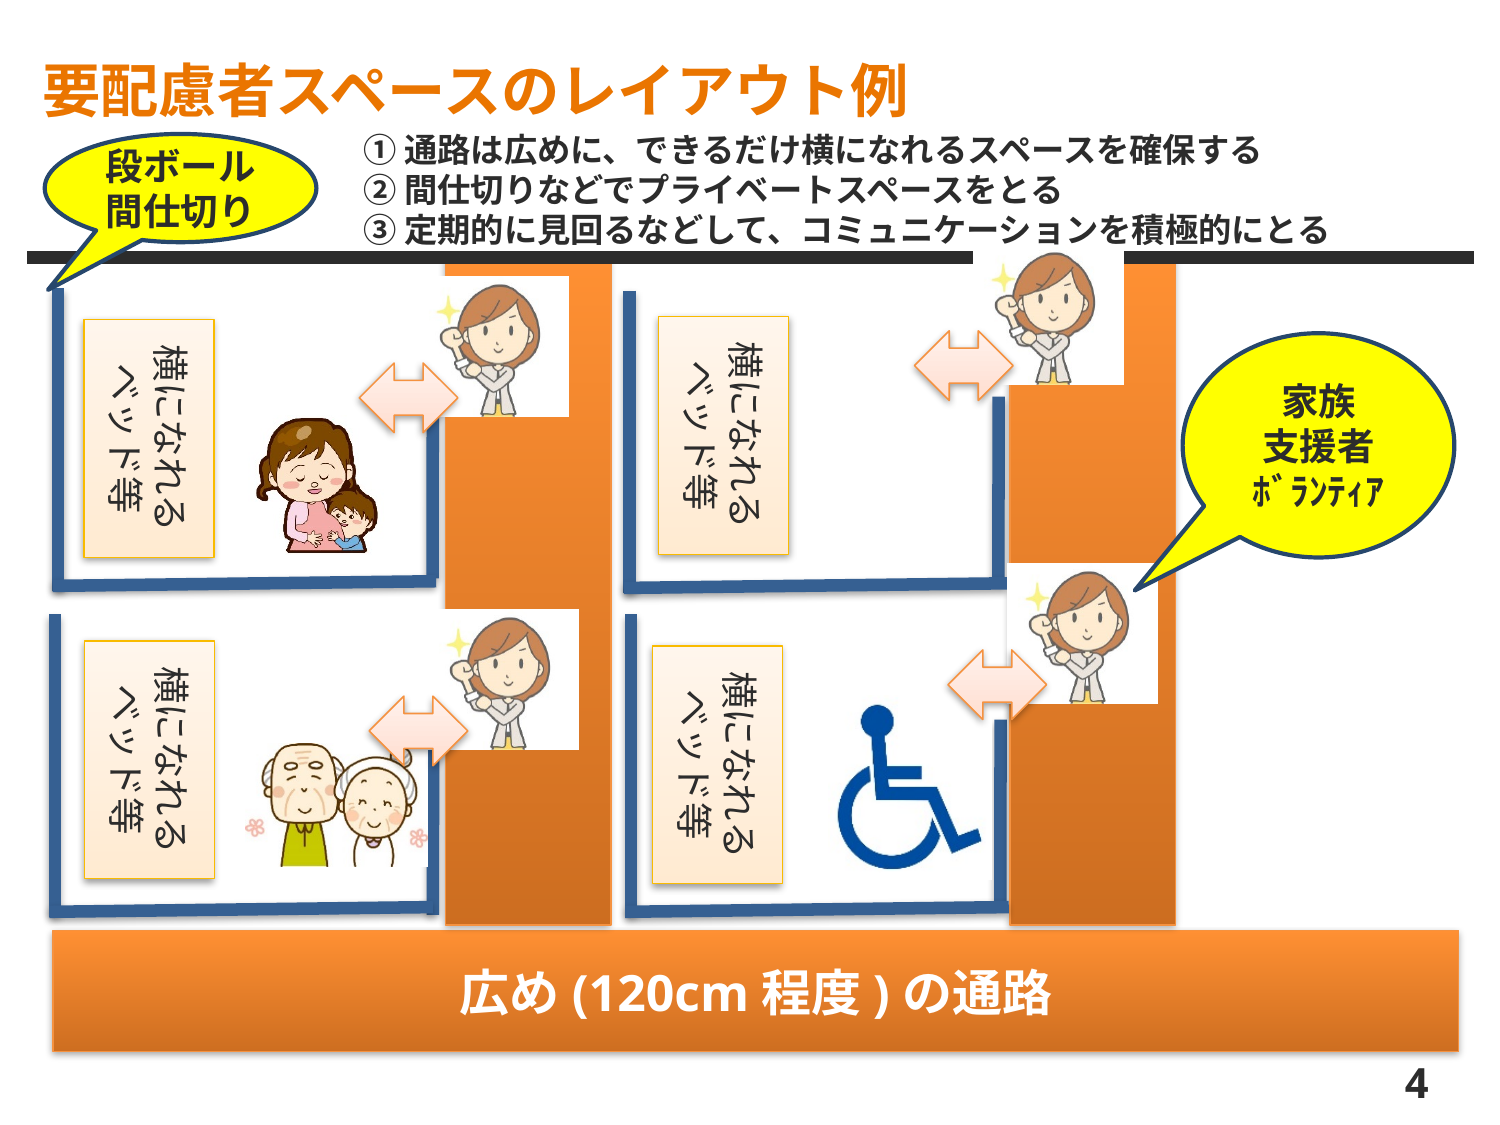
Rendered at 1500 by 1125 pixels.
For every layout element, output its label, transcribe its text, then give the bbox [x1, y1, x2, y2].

text_box [358, 362, 413, 416]
picture [973, 243, 1124, 385]
text_box [445, 265, 612, 926]
text_box [422, 425, 427, 434]
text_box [623, 290, 1008, 594]
picture [223, 414, 410, 555]
text_box [1009, 573, 1176, 926]
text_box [52, 580, 437, 587]
picture [828, 695, 992, 880]
text_box 段ボール 間仕切り [42, 131, 319, 256]
title 要配慮者スペースのレイアウト例 [27, 47, 1386, 131]
text_box 家族 支援者 ﾎﾞﾗﾝﾃｨｱ [1156, 331, 1457, 579]
text_box [1013, 265, 1176, 561]
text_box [624, 614, 1009, 918]
slide_number 4 [1352, 1070, 1482, 1101]
text_box 段ボール 間仕切り [46, 265, 100, 292]
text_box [48, 614, 433, 918]
picture [245, 609, 579, 867]
text_box ①通路は広めに、できるだけ横になれるスペースを確保する ②間仕切りなどでプライベートスペースをとる ③定期的に見回るなどして、コミュニケーションを積極的にとる [348, 121, 1459, 256]
text_box 広め(120cm程度)の通路 [52, 930, 1459, 1052]
text_box [1014, 712, 1021, 719]
picture [1007, 563, 1158, 704]
text_box 横になれる ベッド等 [83, 319, 215, 558]
picture [418, 276, 569, 417]
